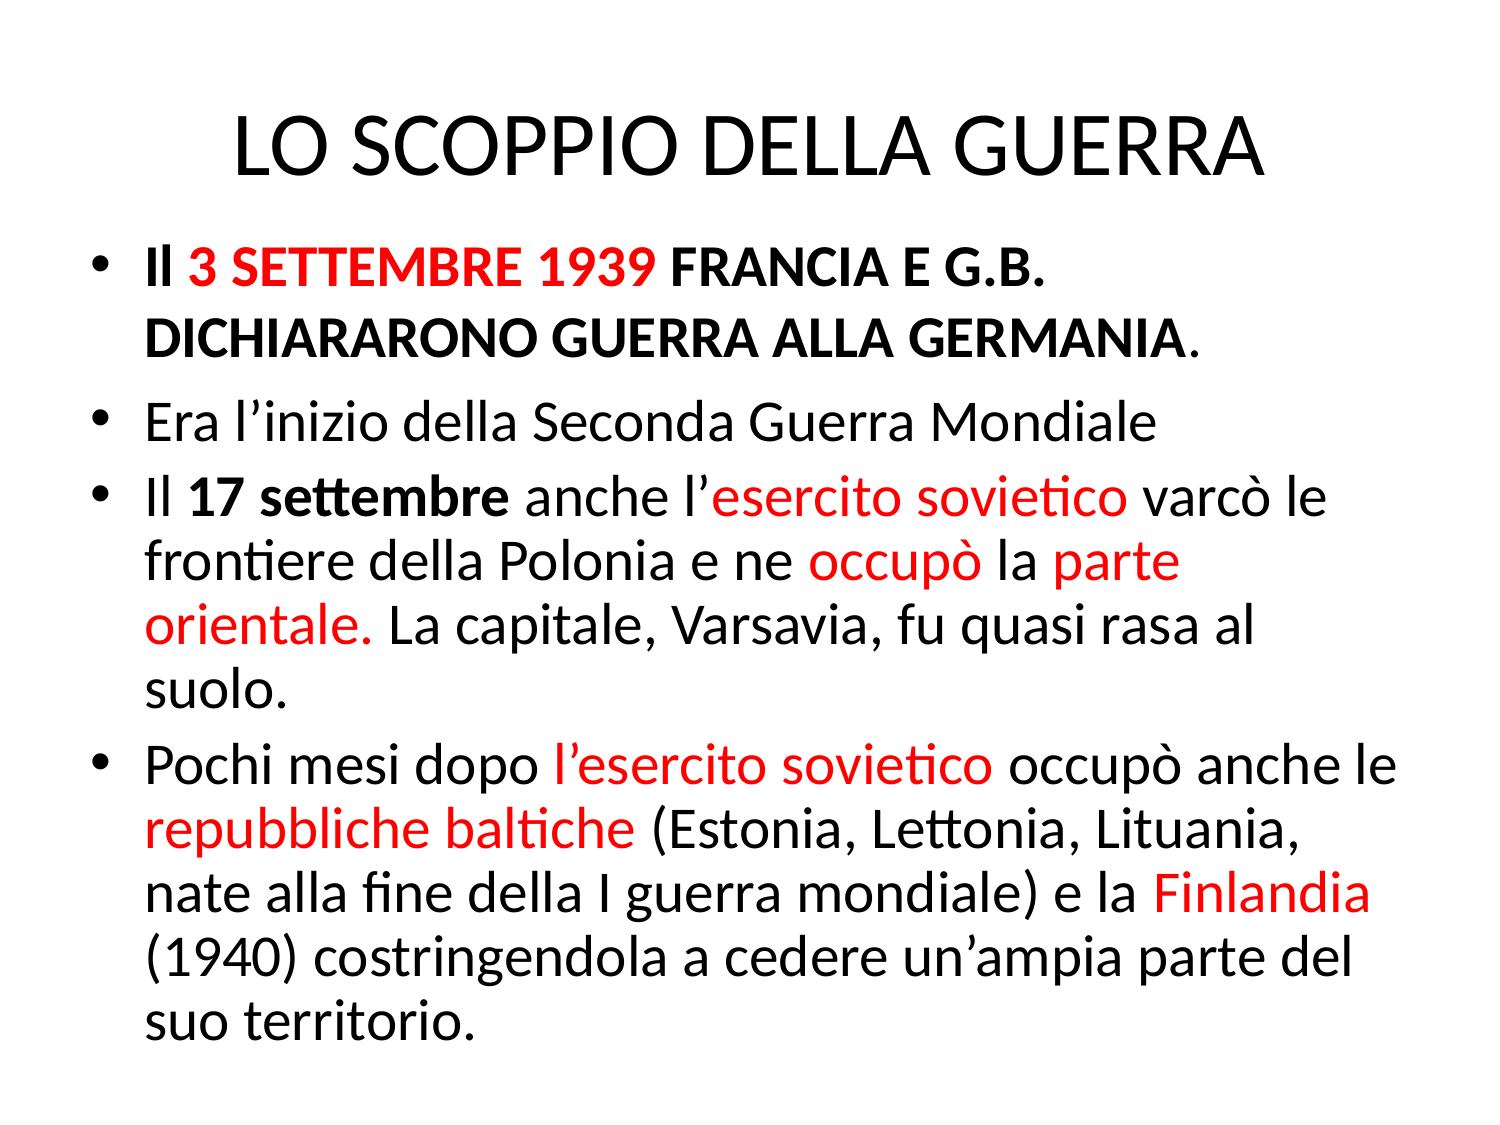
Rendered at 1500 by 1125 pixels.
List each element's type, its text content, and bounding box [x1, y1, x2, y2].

title LO SCOPPIO DELLA GUERRA [75, 45, 1425, 219]
list Il 3 SETTEMBRE 1939 FRANCIA E G.B. DICHIARARONO GUERRA ALLA GERMANIA. Era l’inizio della Seconda Guerra Mondiale Il 17 settembre anche l’esercito sovietico varcò le frontiere della Polonia e ne occupò la parte orientale. La capitale, Varsavia, fu quasi rasa al suolo. Pochi mesi dopo l’esercito sovietico occupò anche le repubbliche baltiche (Estonia, Lettonia, Lituania, nate alla fine della I guerra mondiale) e la Finlandia (1940) costringendola a cedere un’ampia parte del suo territorio. [75, 219, 1425, 1071]
